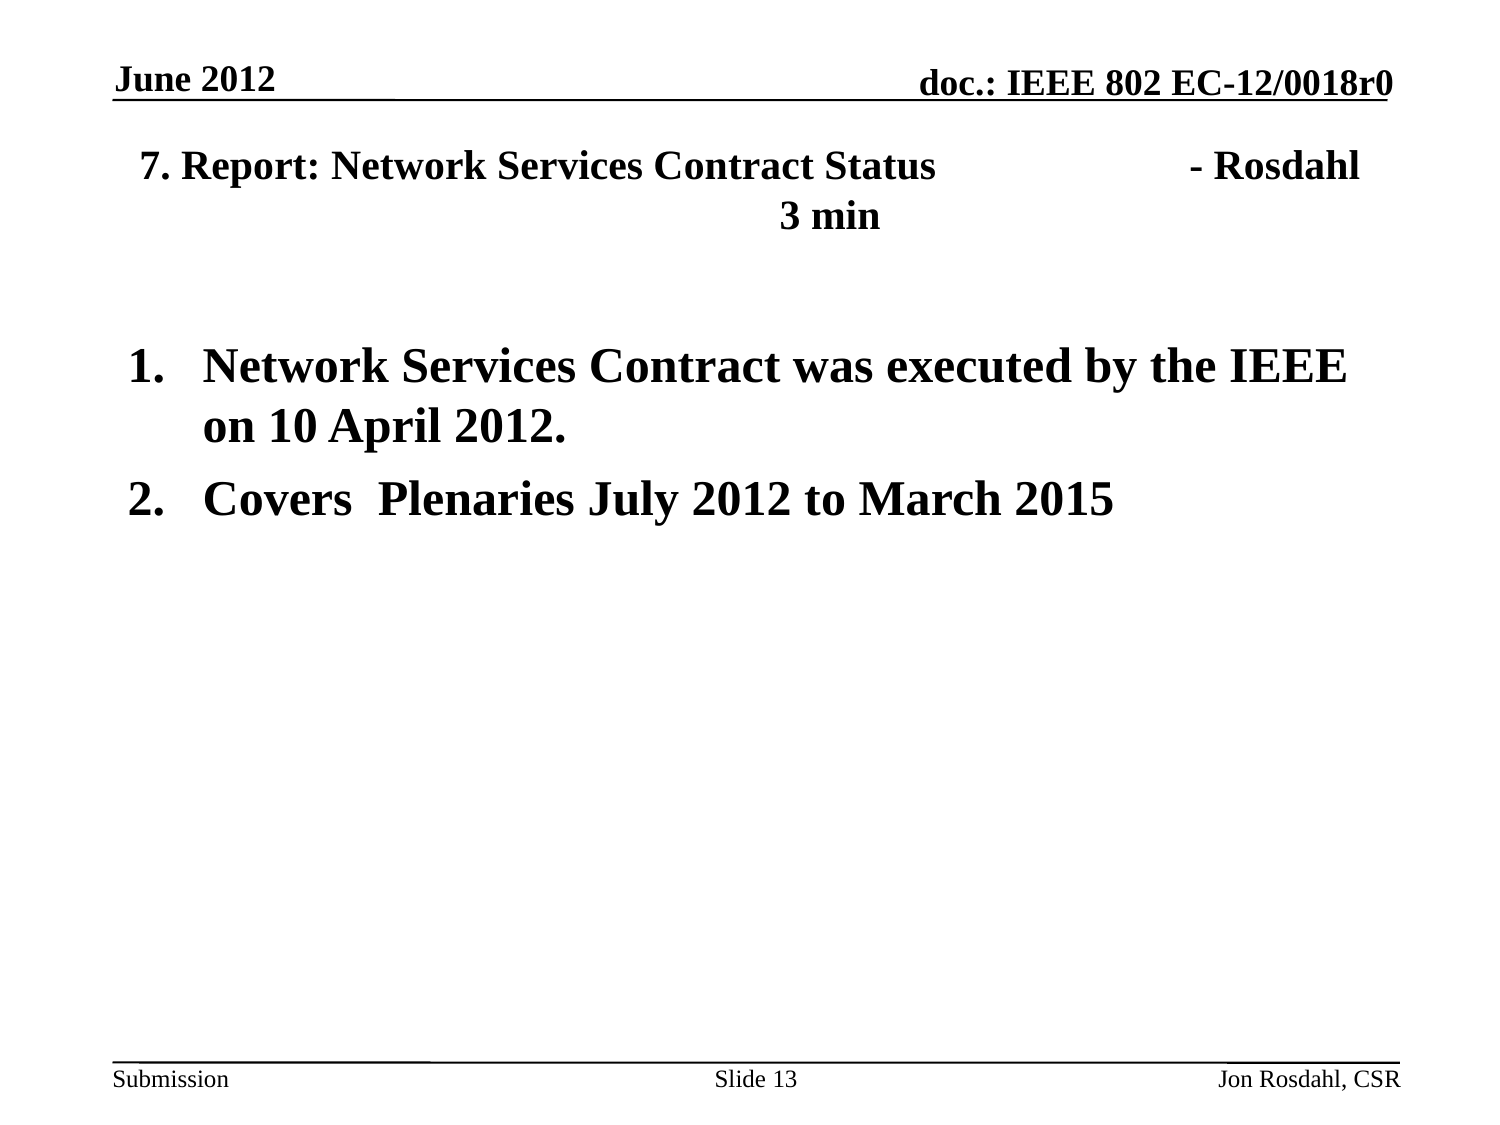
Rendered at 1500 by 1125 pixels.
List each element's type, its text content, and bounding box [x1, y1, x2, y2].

list Network Services Contract was executed by the IEEE on 10 April 2012. Covers Plenaries July 2012 to March 2015 [112, 324, 1388, 1000]
footer Jon Rosdahl, CSR [878, 1061, 1402, 1093]
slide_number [114, 54, 423, 100]
slide_number Slide 13 [712, 1061, 800, 1123]
title 7. Report: Network Services Contract Status - Rosdahl 3 min [112, 112, 1388, 263]
